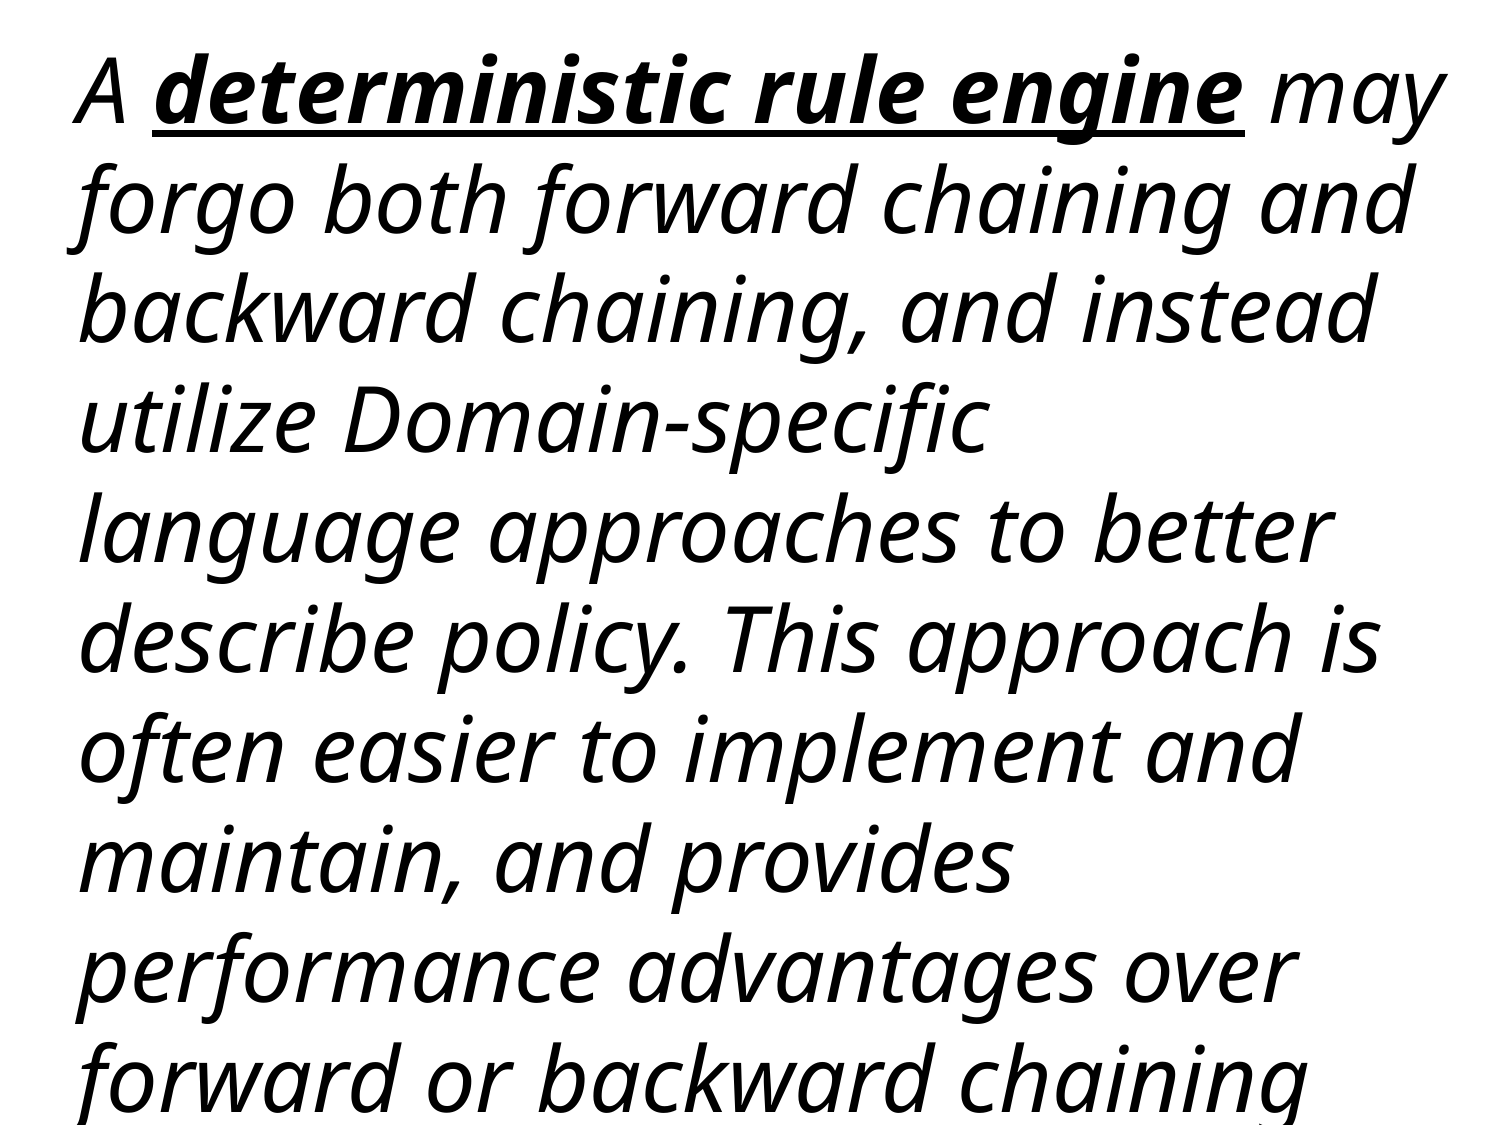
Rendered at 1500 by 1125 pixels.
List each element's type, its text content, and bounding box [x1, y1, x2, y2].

text_box A deterministic rule engine may forgo both forward chaining and backward chaining, and instead utilize Domain-specific language approaches to better describe policy. This approach is often easier to implement and maintain, and provides performance advantages over forward or backward chaining systems. [62, 24, 1463, 1125]
